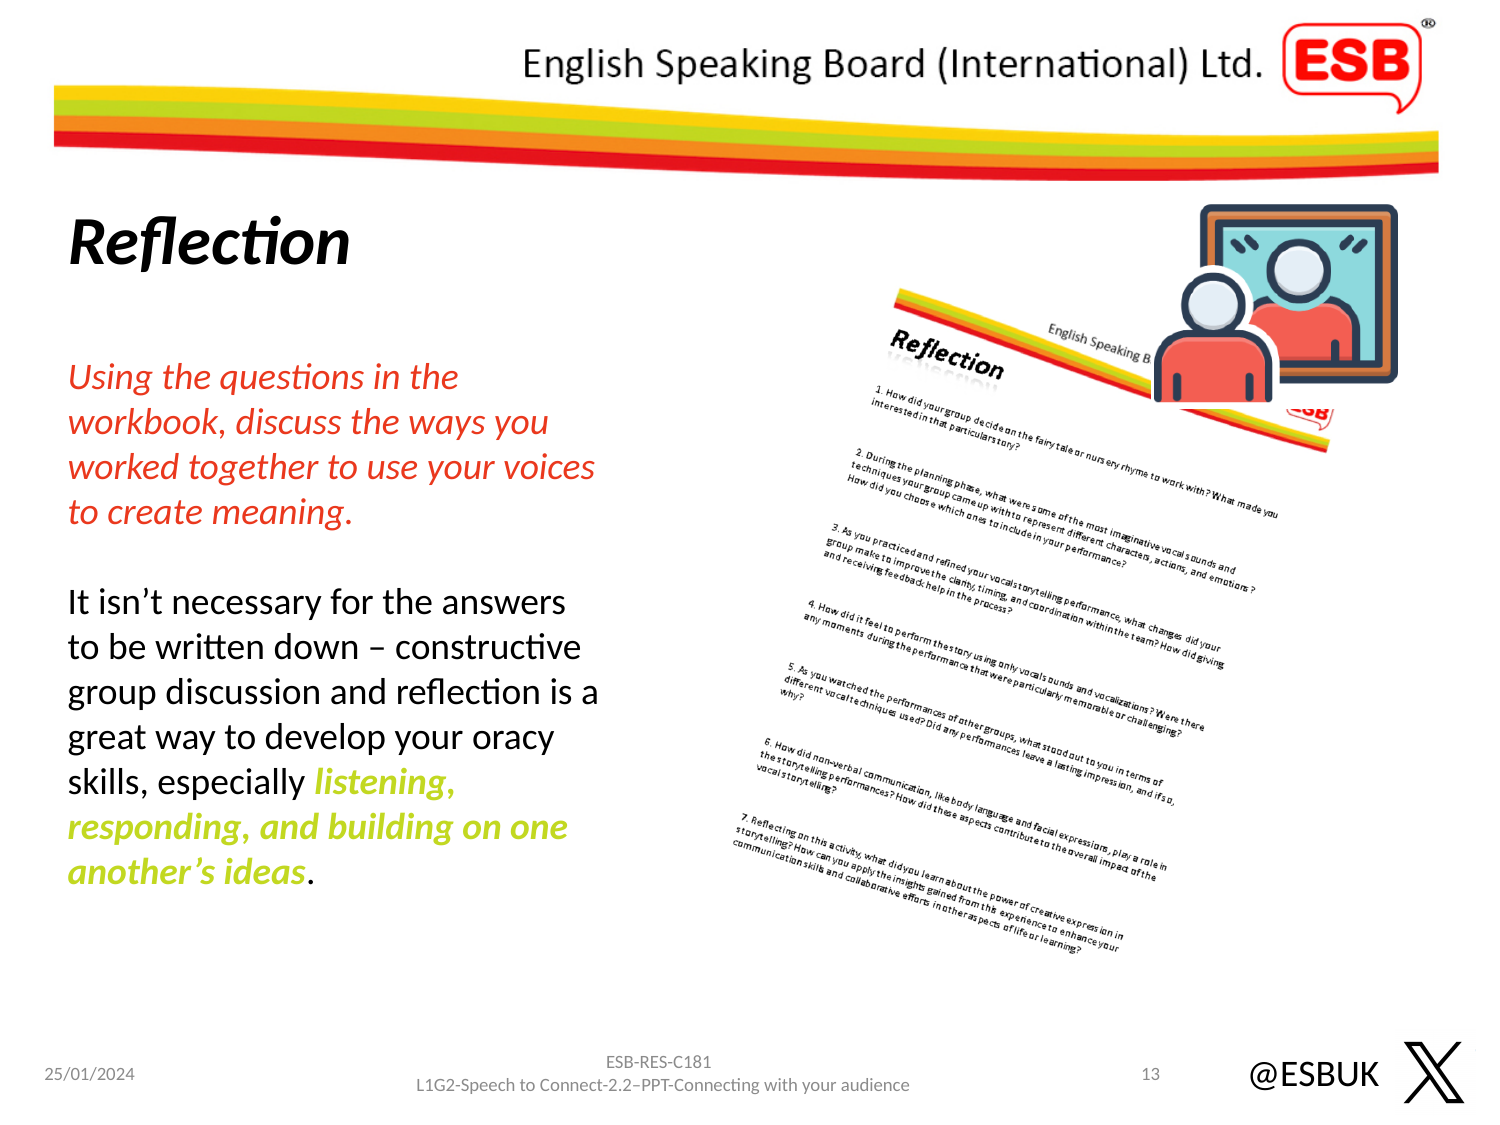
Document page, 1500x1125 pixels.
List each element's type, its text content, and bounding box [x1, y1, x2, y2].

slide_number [29, 1042, 367, 1103]
title Reflection [53, 177, 1347, 308]
picture [0, 0, 1500, 189]
picture [712, 199, 1404, 993]
picture [1395, 1029, 1476, 1116]
footer ESB-RES-C181 L1G2-Speech to Connect-2.2–PPT-Connecting with your audience [395, 1042, 930, 1103]
slide_number 13 [930, 1042, 1176, 1103]
text_box Using the questions in the workbook, discuss the ways you worked together to use your voices to create meaning. It isn’t necessary for the answers to be written down – constructive group discussion and reflection is a great way to develop your oracy skills, especially listening, responding, and building on one another’s ideas. [53, 344, 618, 945]
